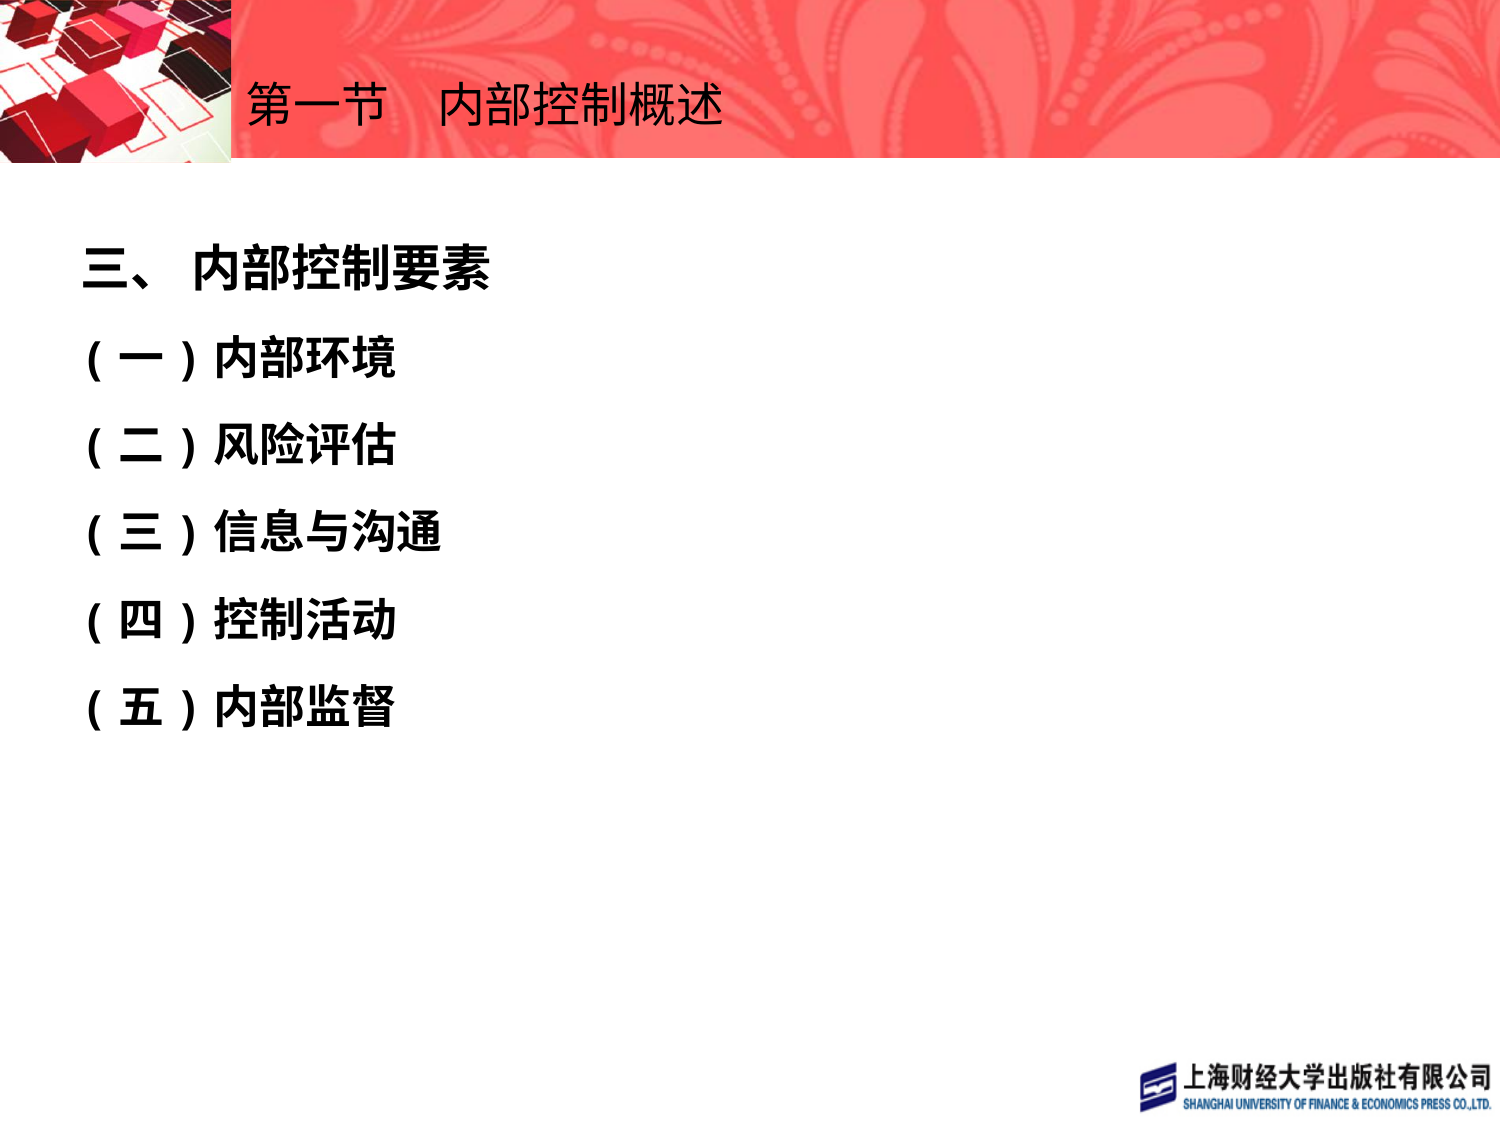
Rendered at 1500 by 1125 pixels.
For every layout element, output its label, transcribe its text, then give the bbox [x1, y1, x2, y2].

title 第一节 内部控制概述 [230, 45, 1461, 161]
picture [1139, 1058, 1495, 1118]
list 三、 内部控制要素 (一)内部环境 (二)风险评估 (三)信息与沟通 (四)控制活动 (五)内部监督 [64, 208, 1425, 1047]
